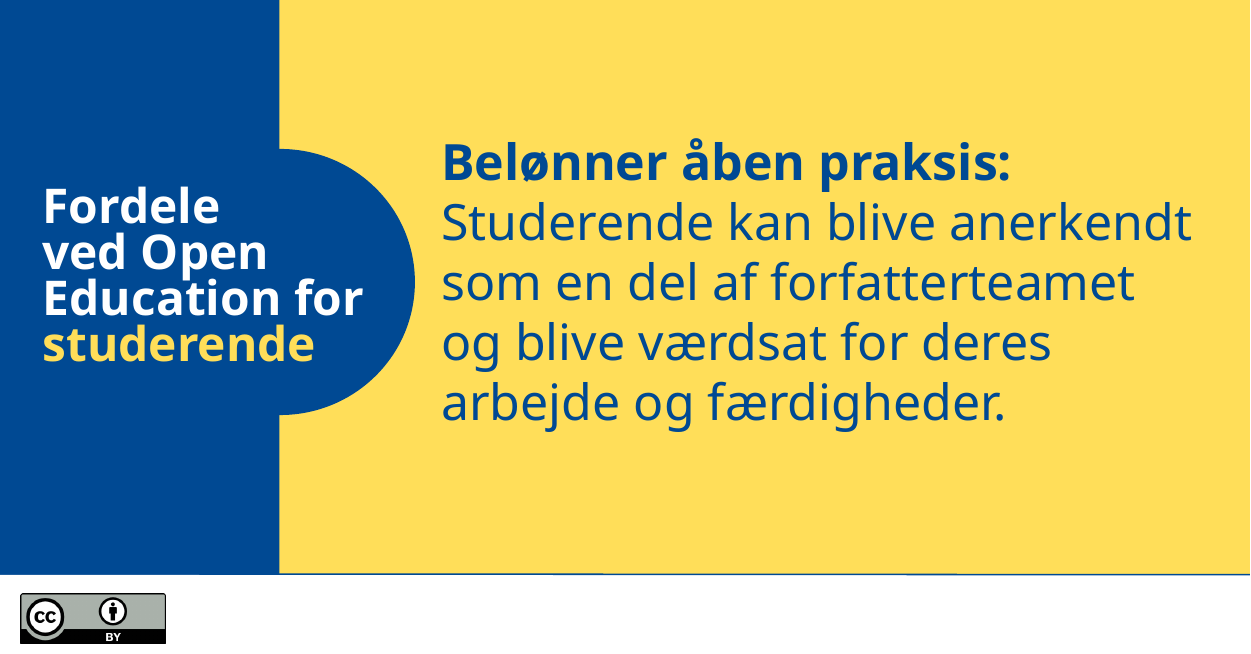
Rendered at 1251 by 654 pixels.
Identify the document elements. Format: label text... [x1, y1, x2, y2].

text_box Fordele ved Open Education for studerende [27, 171, 415, 386]
text_box [0, 582, 1250, 654]
text_box [196, 386, 365, 416]
text_box [0, 0, 280, 573]
text_box [206, 148, 355, 171]
text_box Belønner åben praksis: Studerende kan blive anerkendt som en del af forfatterteamet og blive værdsat for deres arbejde og færdigheder. [426, 115, 1211, 446]
picture [20, 592, 166, 645]
